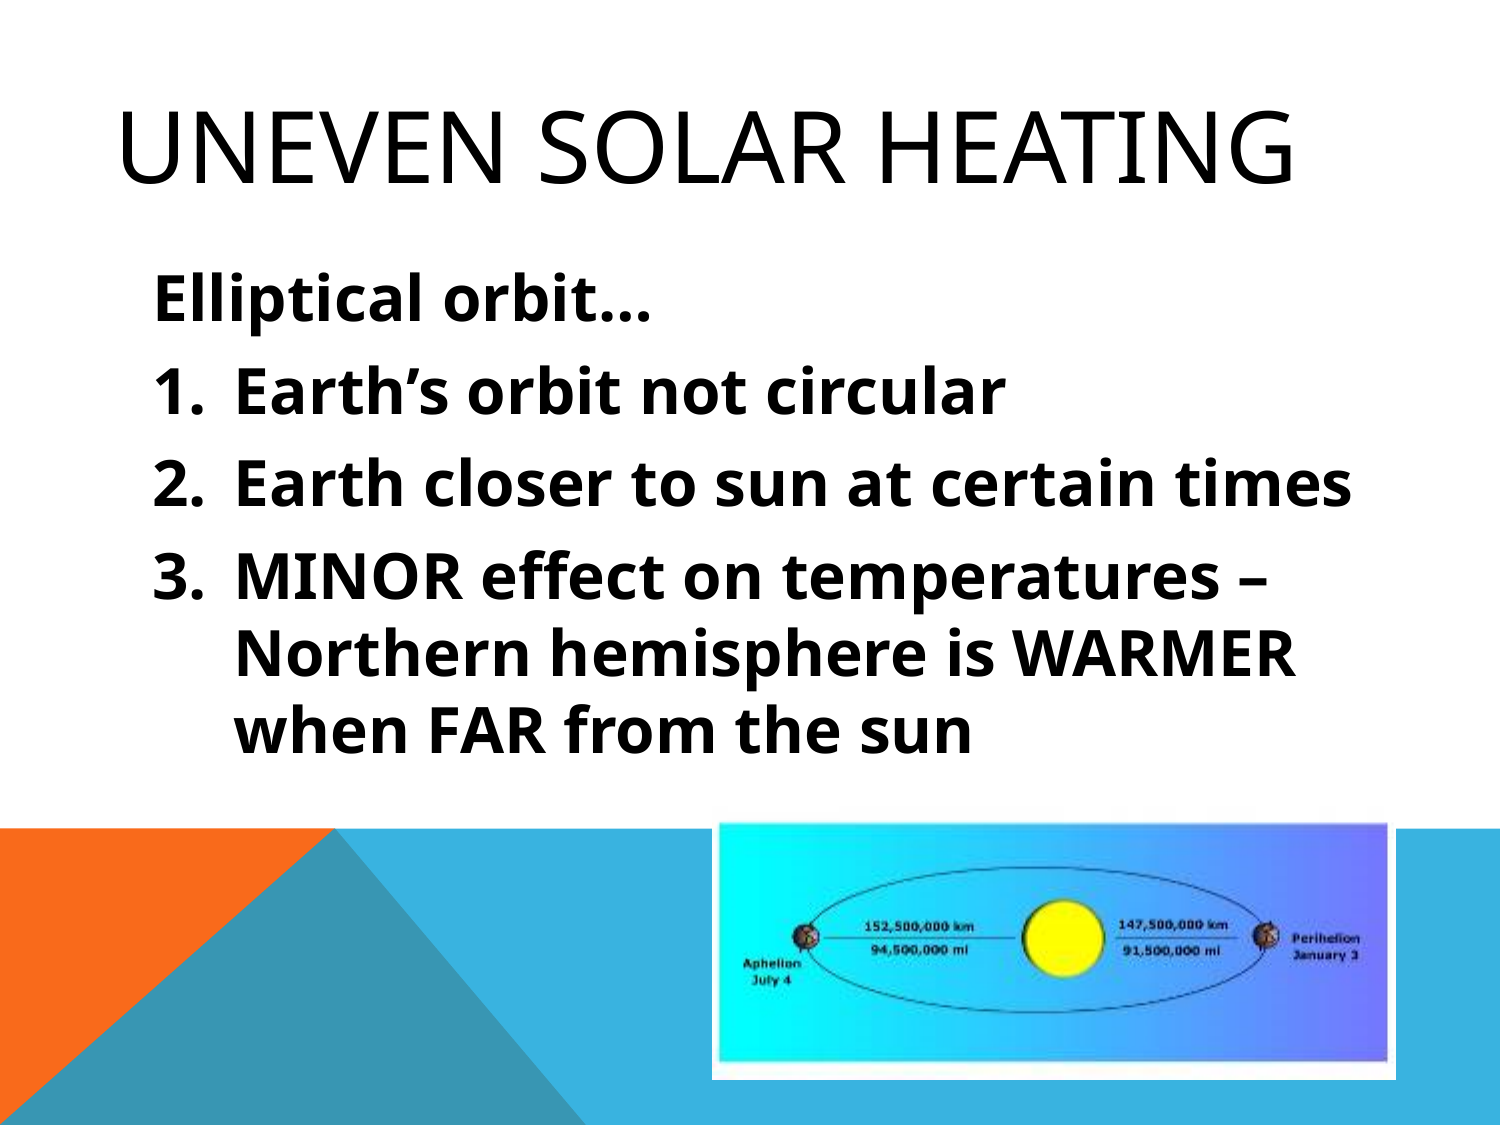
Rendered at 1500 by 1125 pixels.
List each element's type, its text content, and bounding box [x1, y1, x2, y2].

list Elliptical orbit… Earth’s orbit not circular Earth closer to sun at certain times MINOR effect on temperatures – Northern hemisphere is WARMER when FAR from the sun [137, 249, 1372, 838]
title Uneven solar heating [99, 62, 1334, 225]
picture [712, 791, 1396, 1080]
